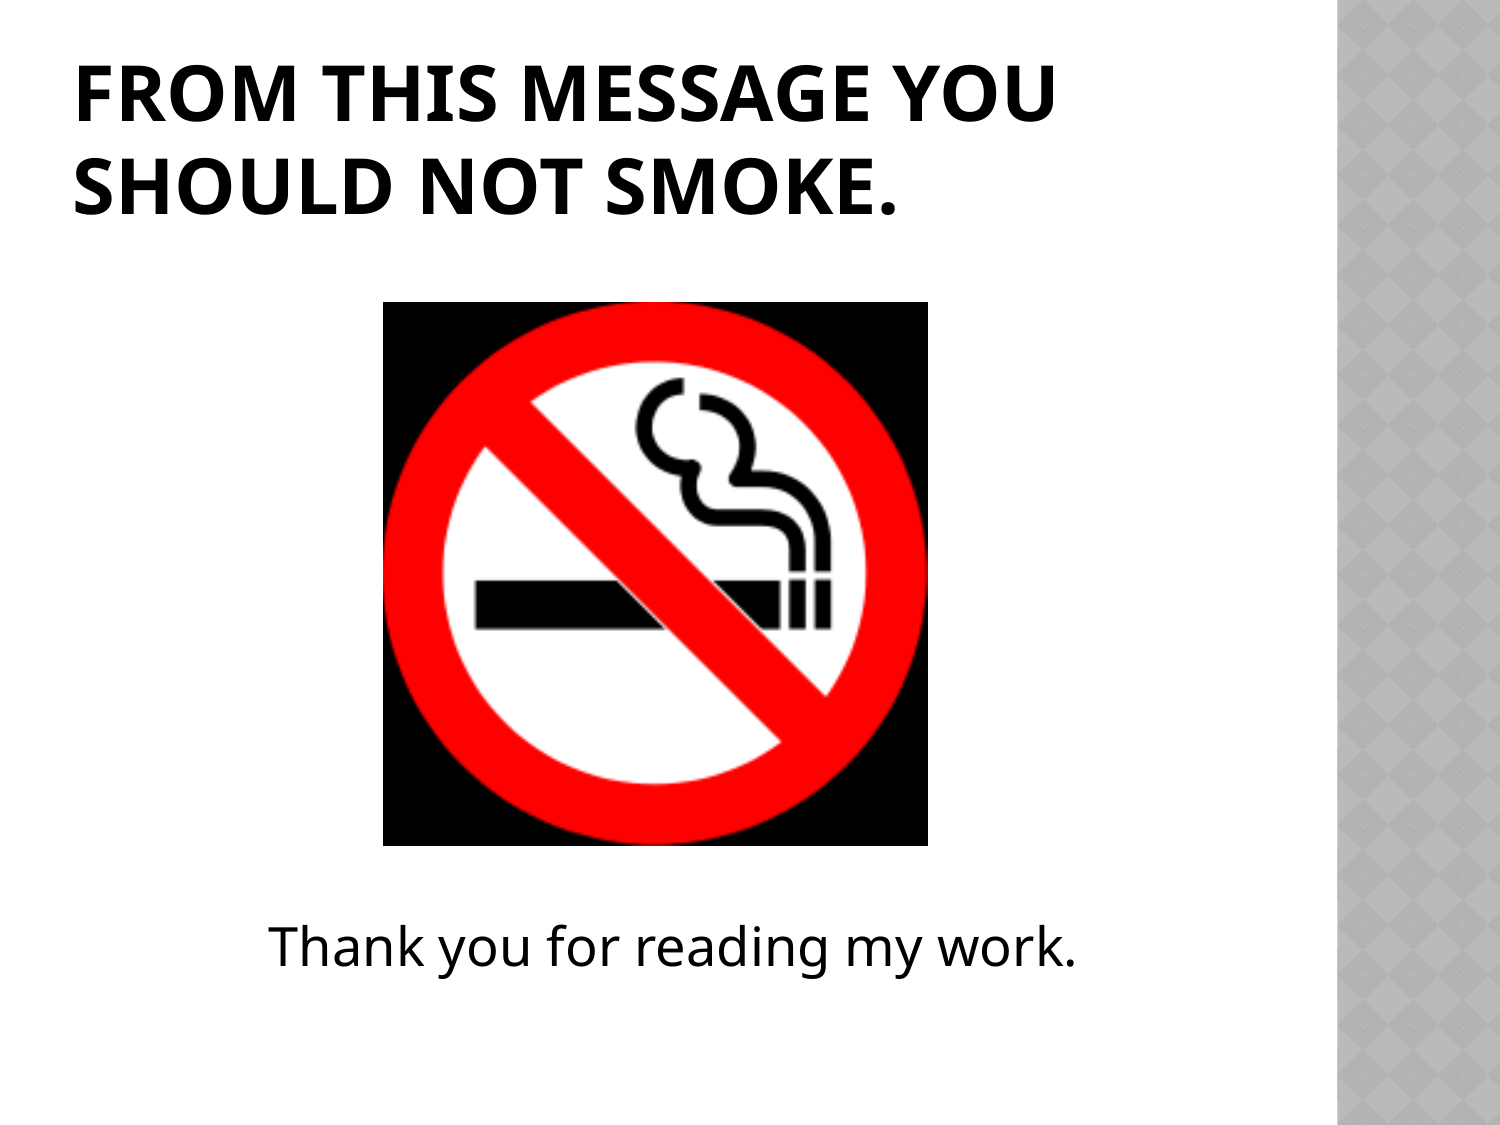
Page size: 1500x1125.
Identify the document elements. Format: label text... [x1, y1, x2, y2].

list Thank you for reading my work. [253, 905, 1176, 1050]
picture [383, 302, 928, 847]
title FROM THIS MESSAGE YOU SHOULD NOT SMOKE. [64, 42, 1253, 231]
